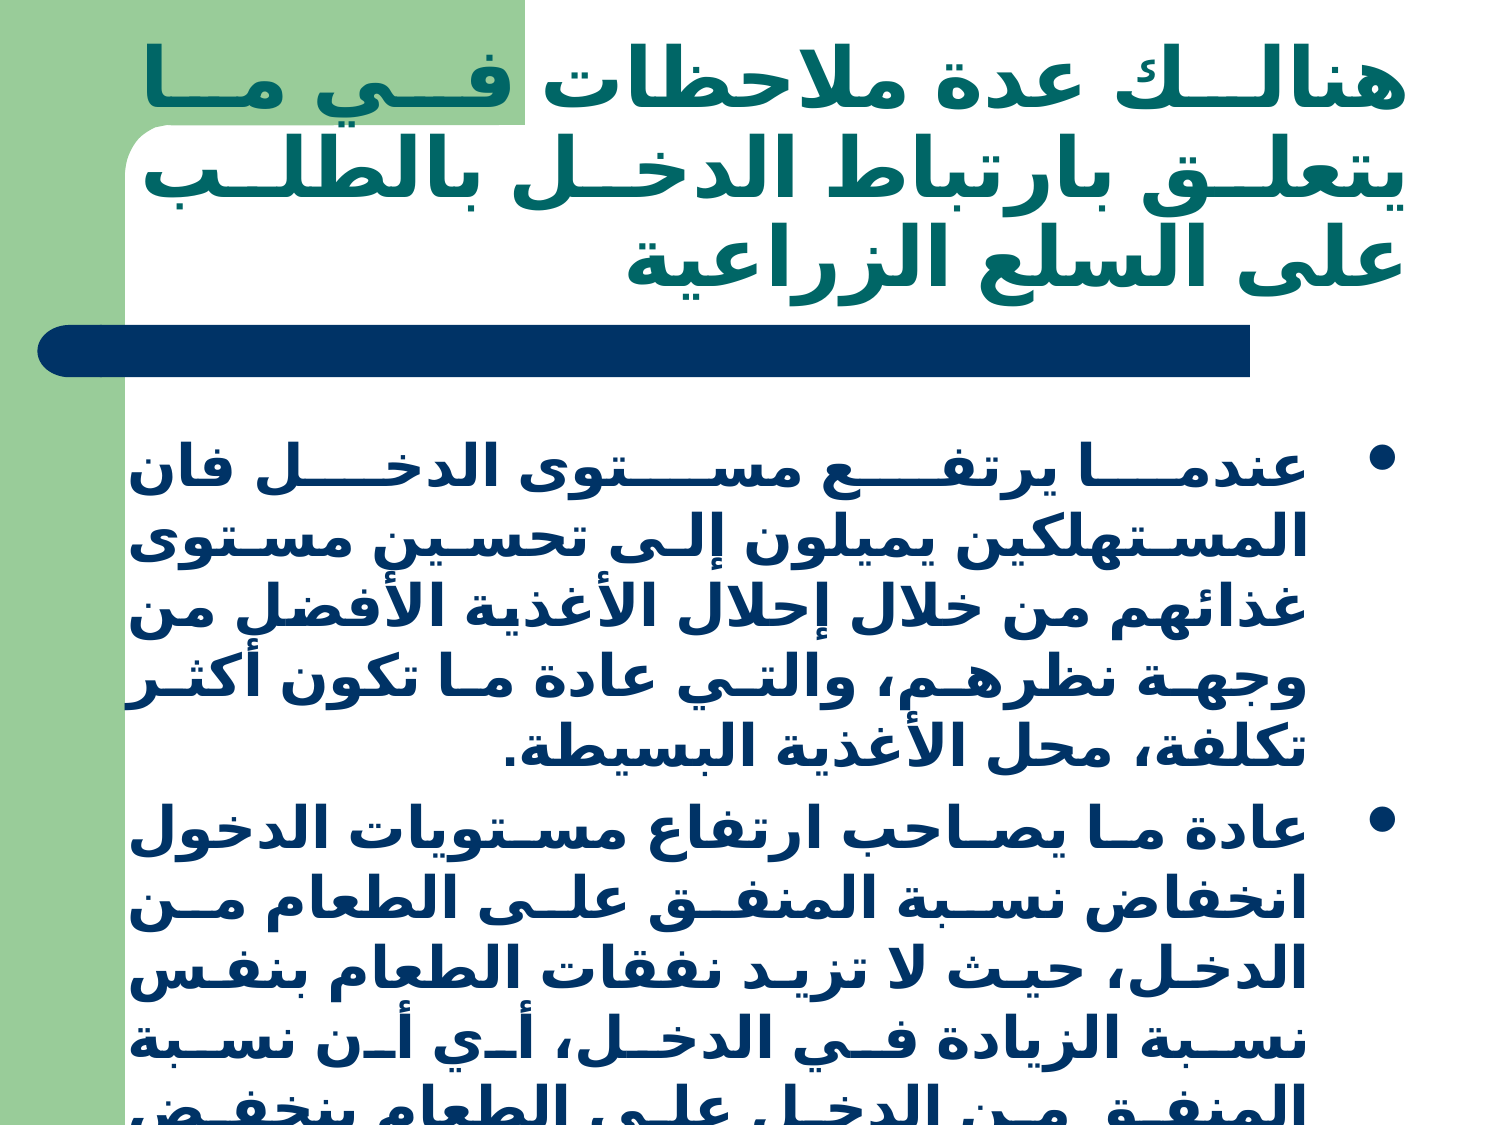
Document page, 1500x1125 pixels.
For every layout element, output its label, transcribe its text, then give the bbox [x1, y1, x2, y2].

title هنالك عدة ملاحظات في ما يتعلق بارتباط الدخل بالطلب على السلع الزراعية [125, 125, 1425, 313]
list عندما يرتفع مستوى الدخل فان المستهلكين يميلون إلى تحسين مستوى غذائهم من خلال إحلال الأغذية الأفضل من وجهة نظرهم، والتي عادة ما تكون أكثر تكلفة، محل الأغذية البسيطة. عادة ما يصاحب ارتفاع مستويات الدخول انخفاض نسبة المنفق على الطعام من الدخل، حيث لا تزيد نفقات الطعام بنفس نسبة الزيادة في الدخل، أي أن نسبة المنفق من الدخل على الطعام ينخفض كلما ارتفع مستوى الدخل. [112, 420, 1425, 1047]
